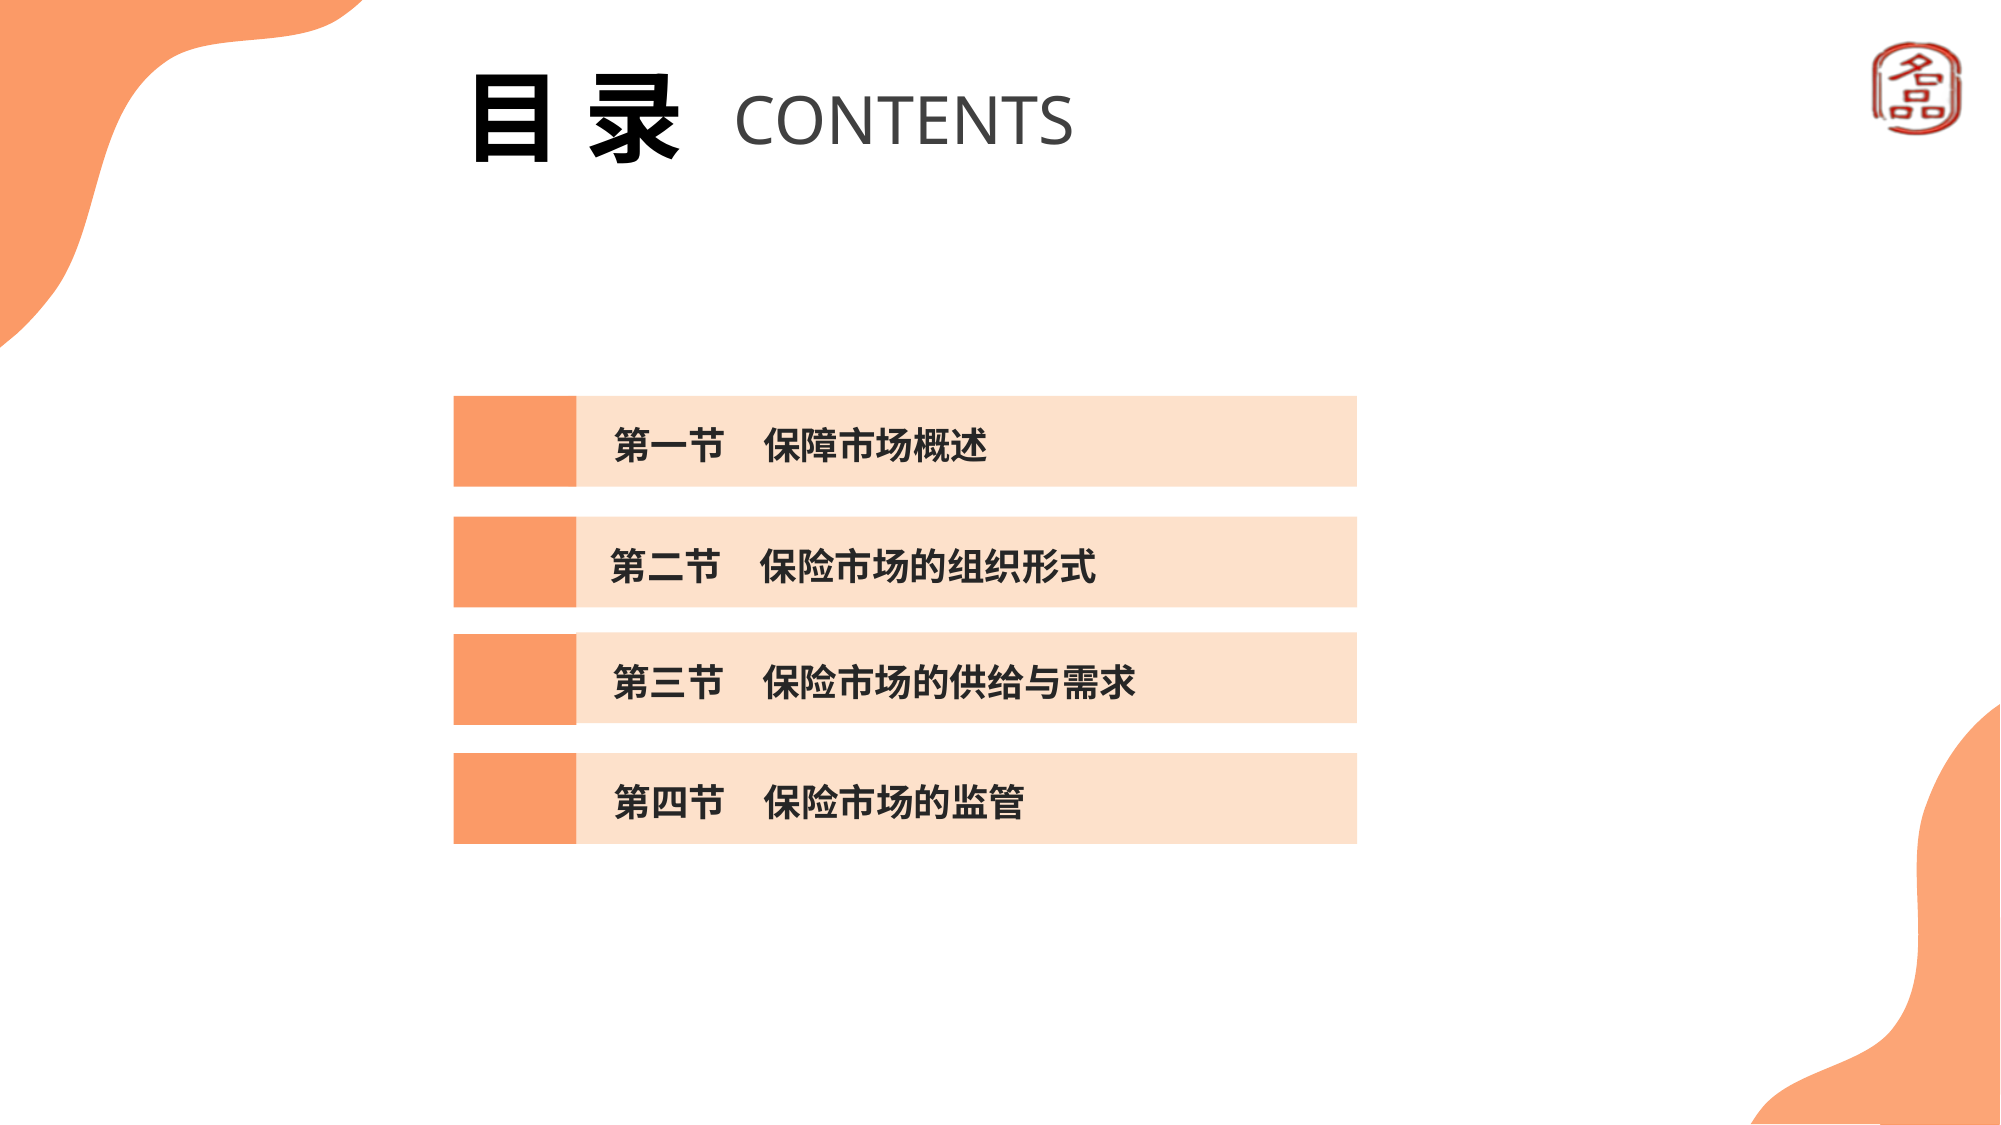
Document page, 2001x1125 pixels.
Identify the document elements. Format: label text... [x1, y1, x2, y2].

text_box [0, 0, 363, 348]
picture [1861, 10, 1990, 147]
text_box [453, 395, 1358, 844]
text_box 目 录 [447, 46, 799, 182]
text_box CONTENTS [677, 86, 1133, 149]
text_box [1750, 704, 2000, 1125]
